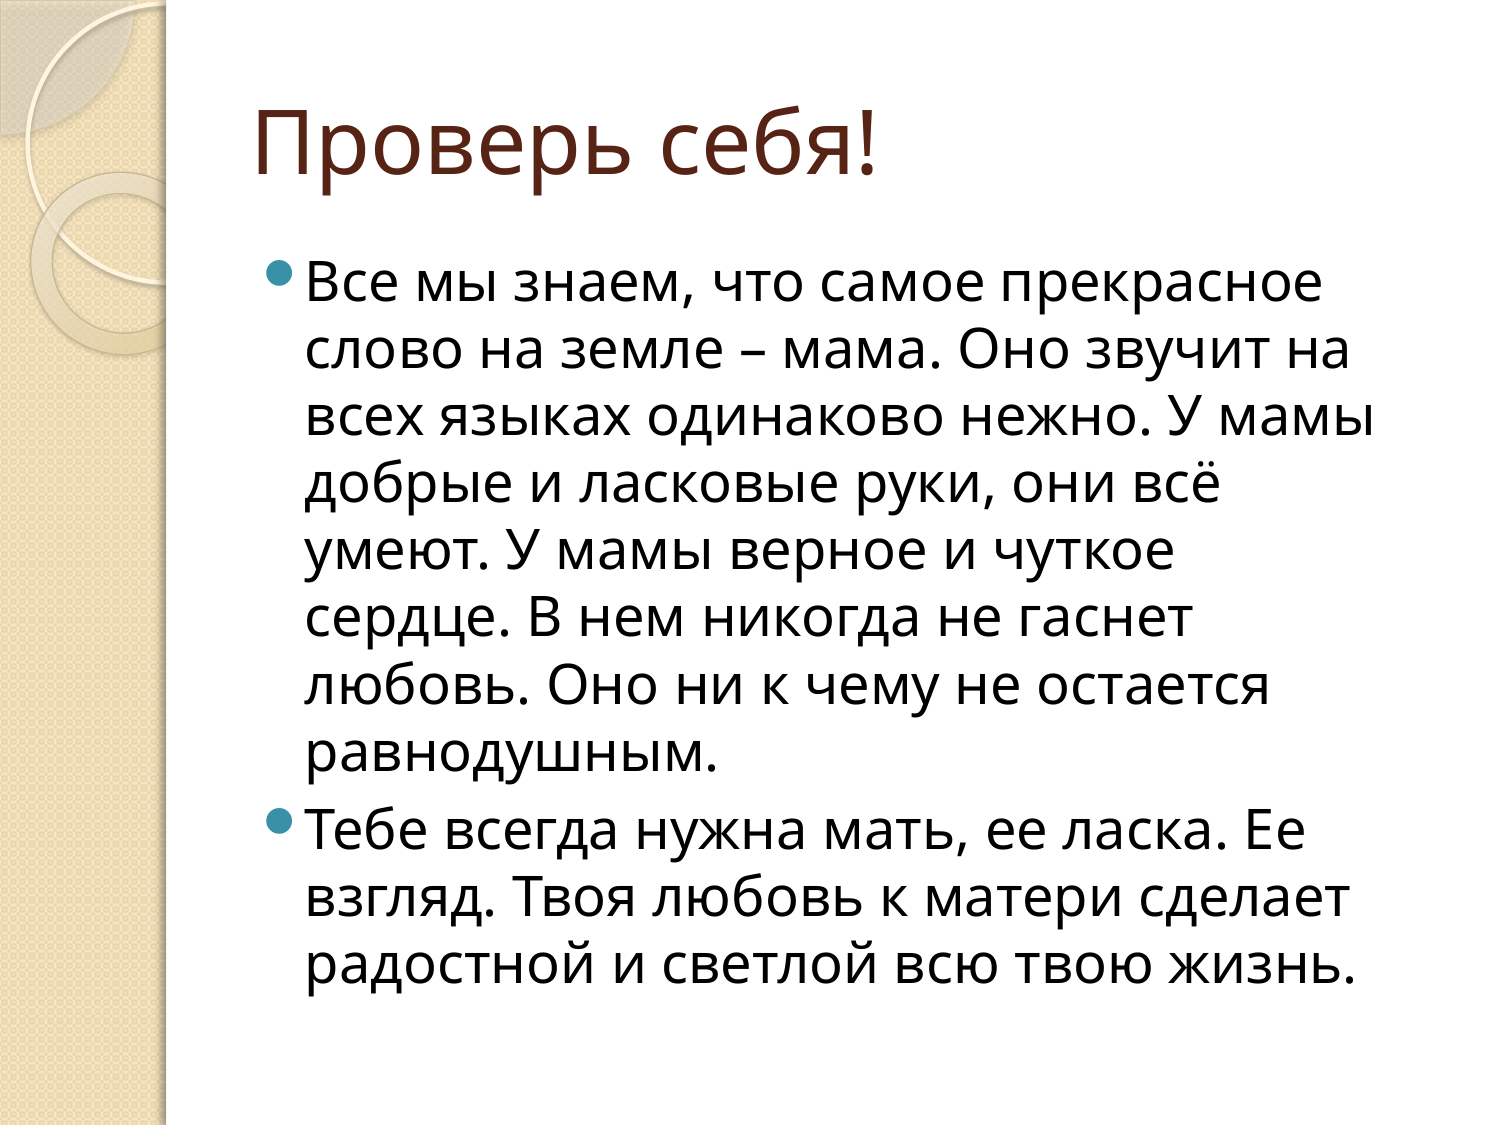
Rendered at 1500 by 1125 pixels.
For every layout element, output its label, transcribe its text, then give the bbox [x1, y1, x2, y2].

list Все мы знаем, что самое прекрасное слово на земле – мама. Оно звучит на всех языках одинаково нежно. У мамы добрые и ласковые руки, они всё умеют. У мамы верное и чуткое сердце. В нем никогда не гаснет любовь. Оно ни к чему не остается равнодушным. Тебе всегда нужна мать, ее ласка. Ее взгляд. Твоя любовь к матери сделает радостной и светлой всю твою жизнь. [235, 237, 1400, 1012]
title Проверь себя! [235, 45, 1466, 233]
